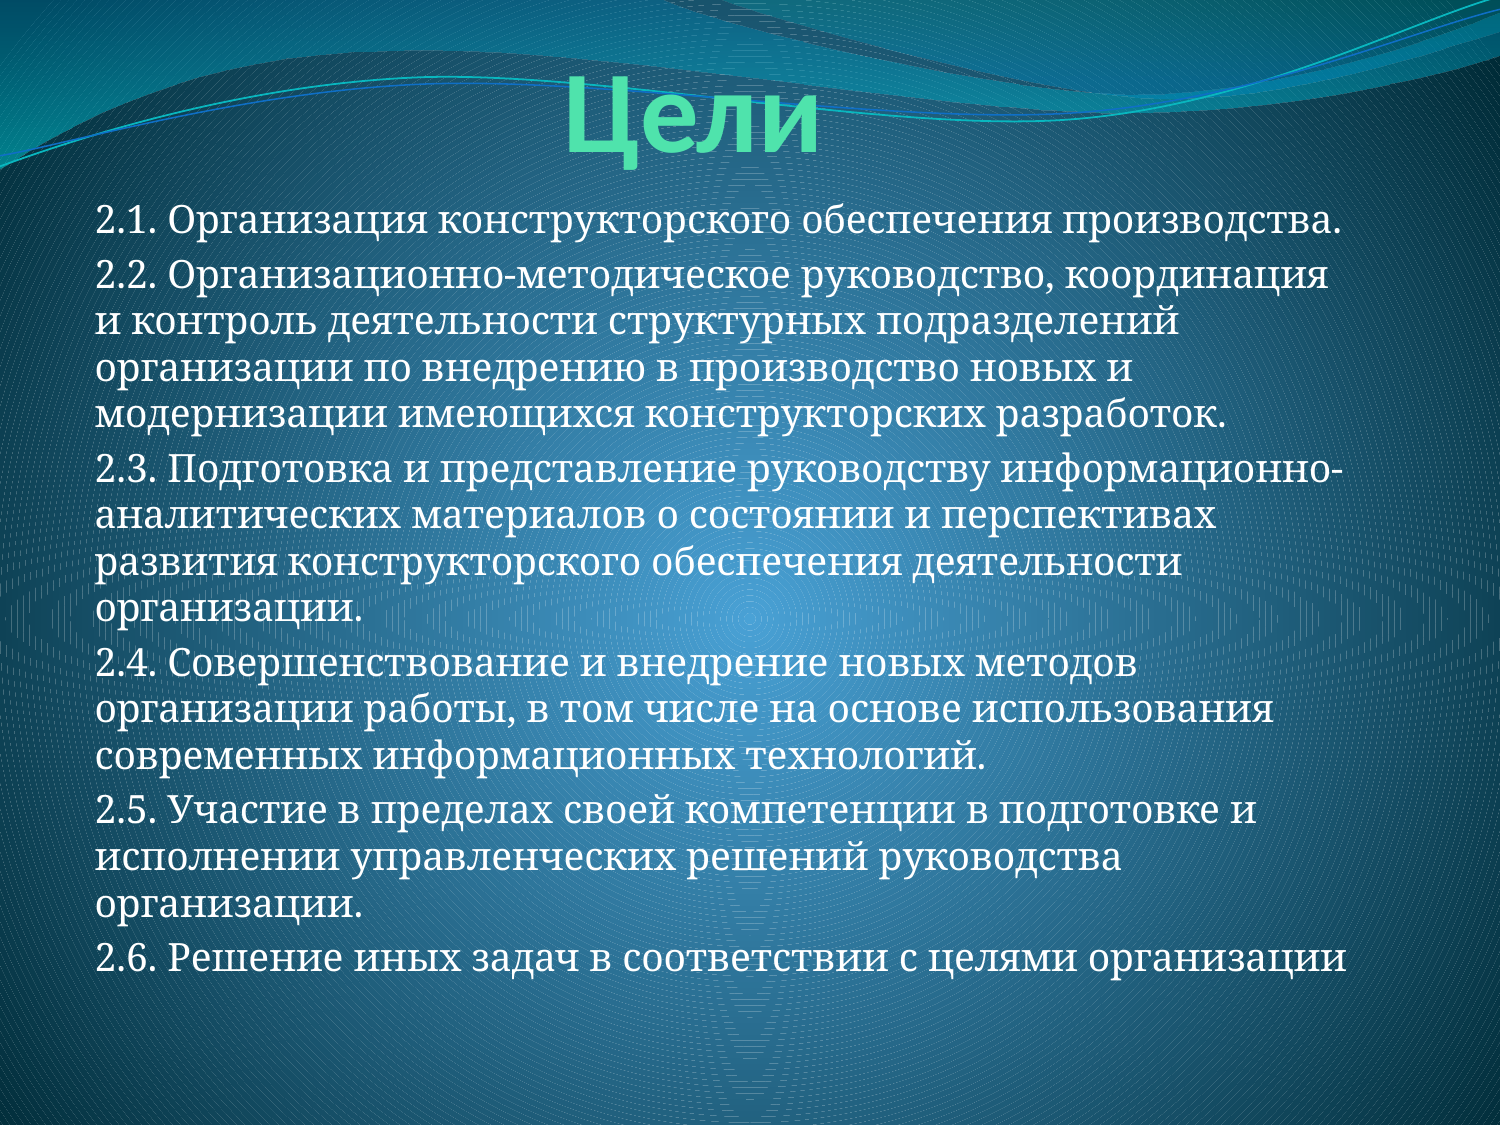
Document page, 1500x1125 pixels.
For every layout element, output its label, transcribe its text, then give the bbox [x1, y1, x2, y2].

list 2.1. Организация конструкторского обеспечения производства. 2.2. Организационно-методическое руководство, координация и контроль деятельности структурных подразделений организации по внедрению в производство новых и модернизации имеющихся конструкторских разработок. 2.3. Подготовка и представление руководству информационно-аналитических материалов о состоянии и перспективах развития конструкторского обеспечения деятельности организации. 2.4. Совершенствование и внедрение новых методов организации работы, в том числе на основе использования современных информационных технологий. 2.5. Участие в пределах своей компетенции в подготовке и исполнении управленческих решений руководства организации. 2.6. Решение иных задач в соответствии с целями организации [86, 187, 1362, 1079]
title Цели [86, 93, 1362, 176]
